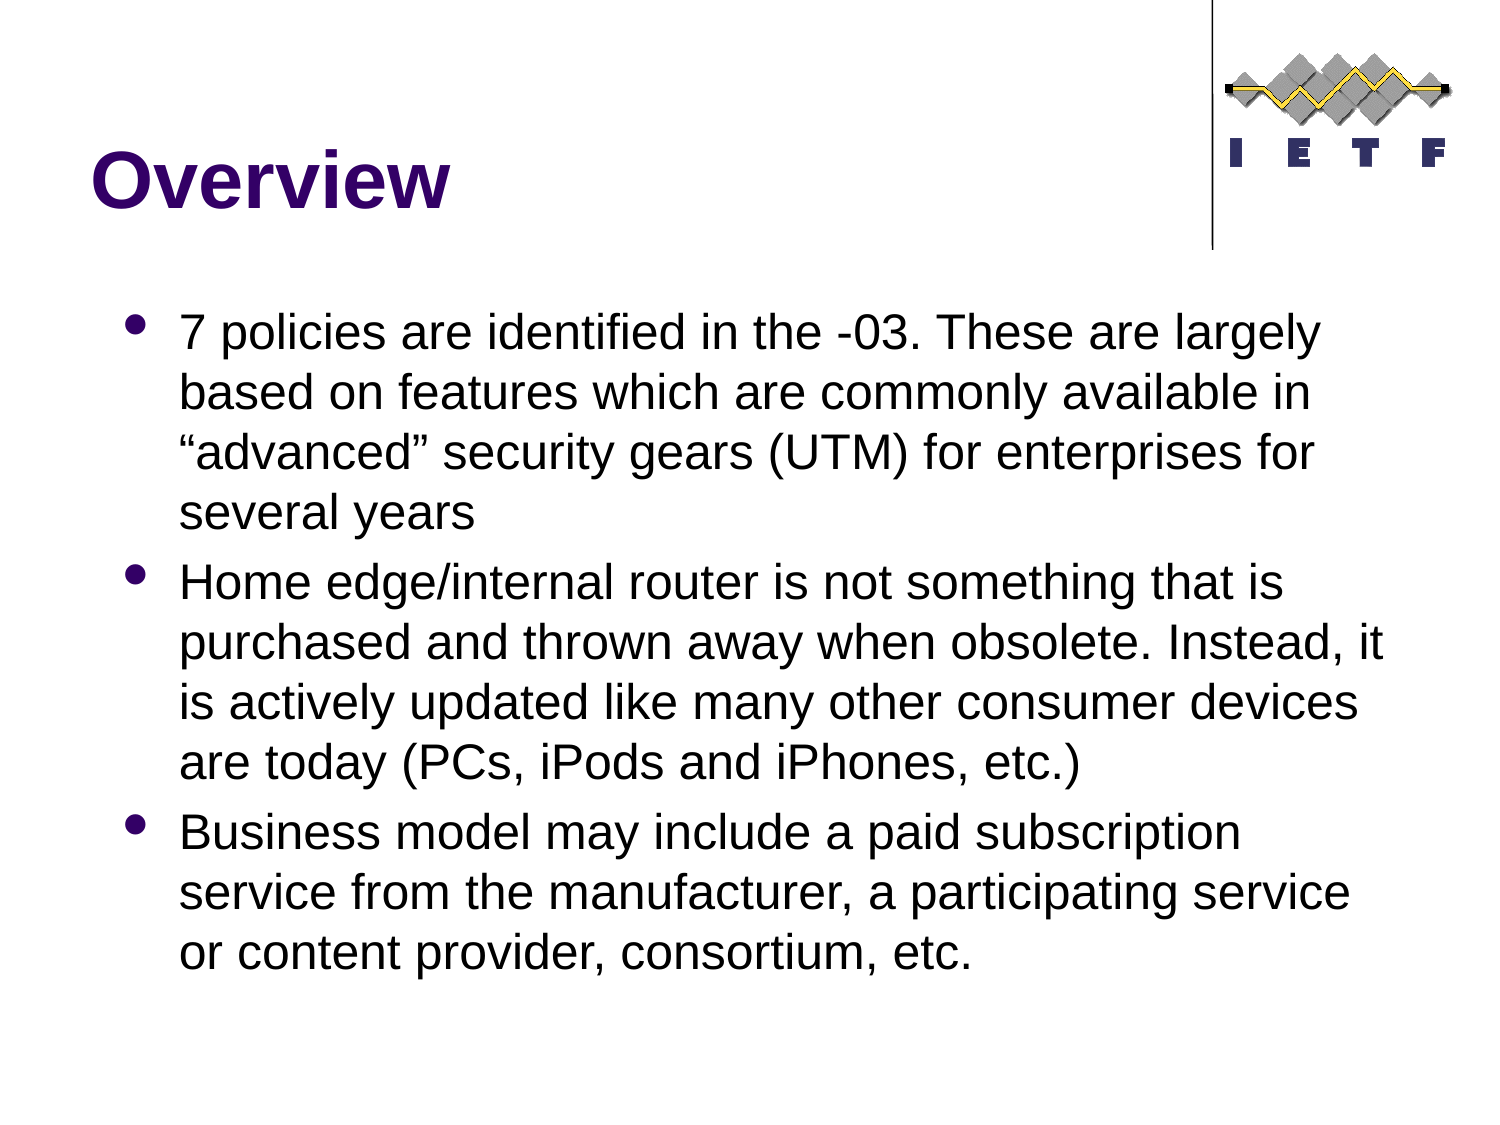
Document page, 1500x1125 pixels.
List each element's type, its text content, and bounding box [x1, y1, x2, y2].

picture [1212, 37, 1463, 181]
list 7 policies are identified in the -03. These are largely based on features which are commonly available in “advanced” security gears (UTM) for enterprises for several years Home edge/internal router is not something that is purchased and thrown away when obsolete. Instead, it is actively updated like many other consumer devices are today (PCs, iPods and iPhones, etc.) Business model may include a paid subscription service from the manufacturer, a participating service or content provider, consortium, etc. [107, 291, 1411, 989]
title Overview [74, 19, 1201, 233]
